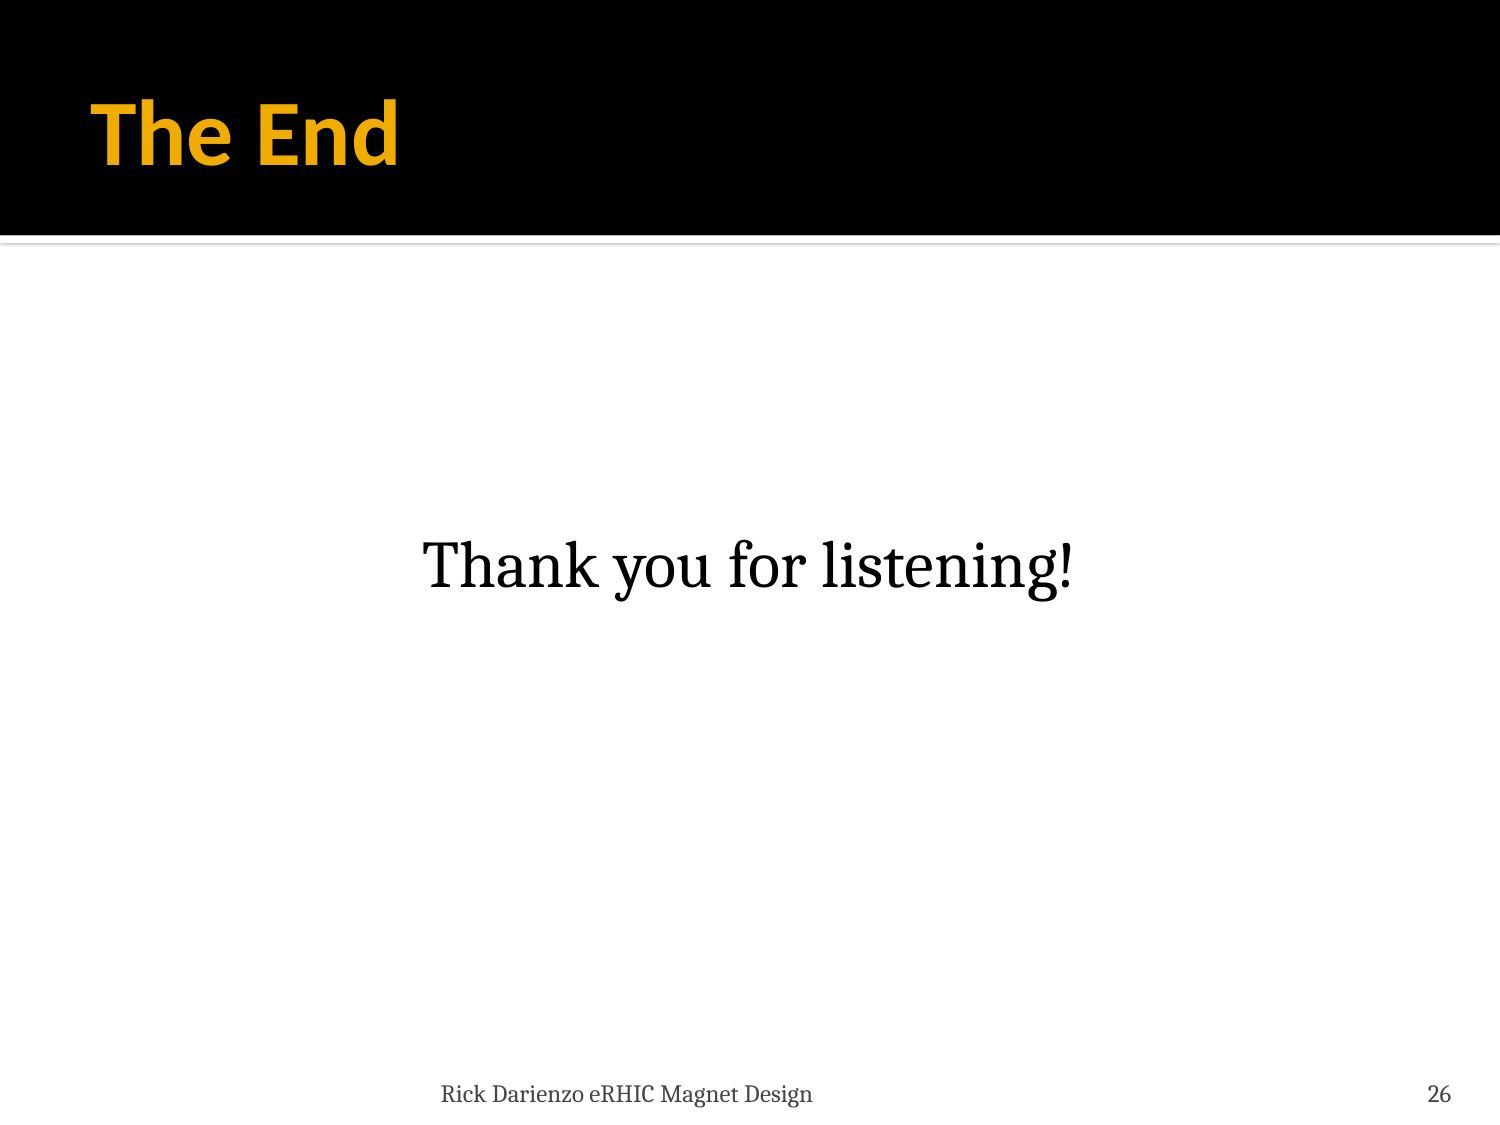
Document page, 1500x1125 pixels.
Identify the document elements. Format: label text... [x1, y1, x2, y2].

title The End [75, 24, 1425, 231]
slide_number 26 [1345, 1062, 1467, 1108]
footer Rick Darienzo eRHIC Magnet Design [433, 1062, 1337, 1108]
text_box Thank you for listening! [298, 513, 1202, 609]
